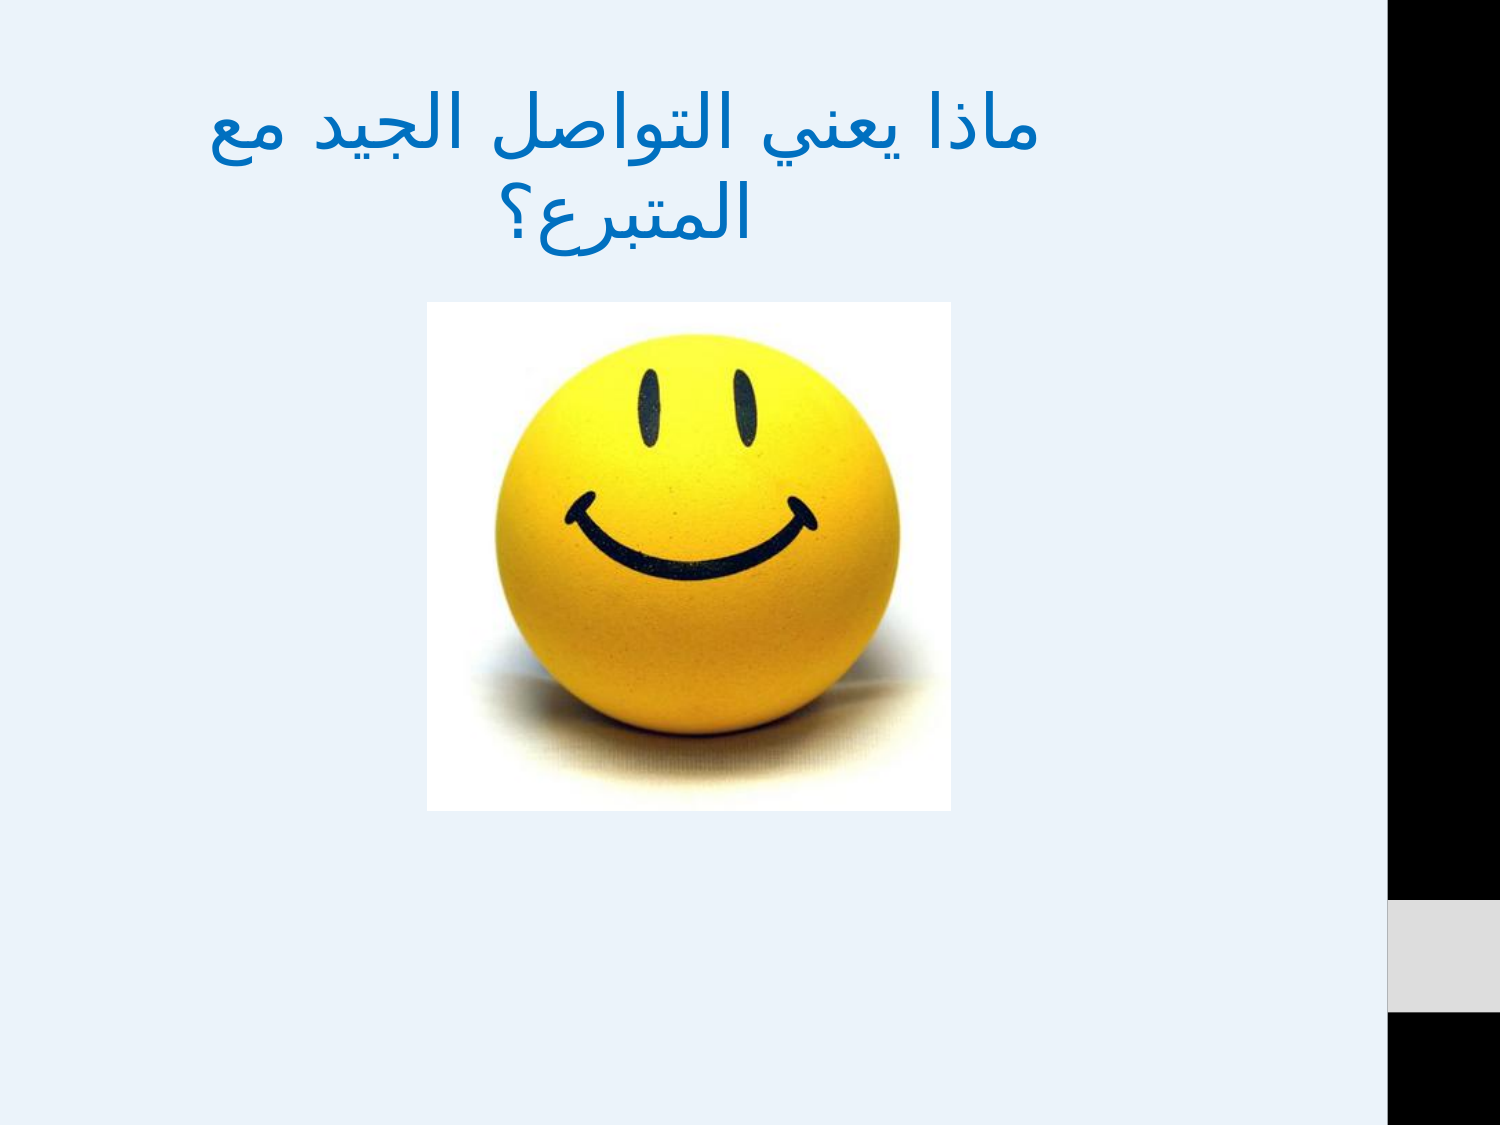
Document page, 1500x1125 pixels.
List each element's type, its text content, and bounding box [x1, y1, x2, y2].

text_box ماذا يعني التواصل الجيد مع المتبرع؟ [135, 66, 1117, 262]
picture [427, 302, 952, 812]
